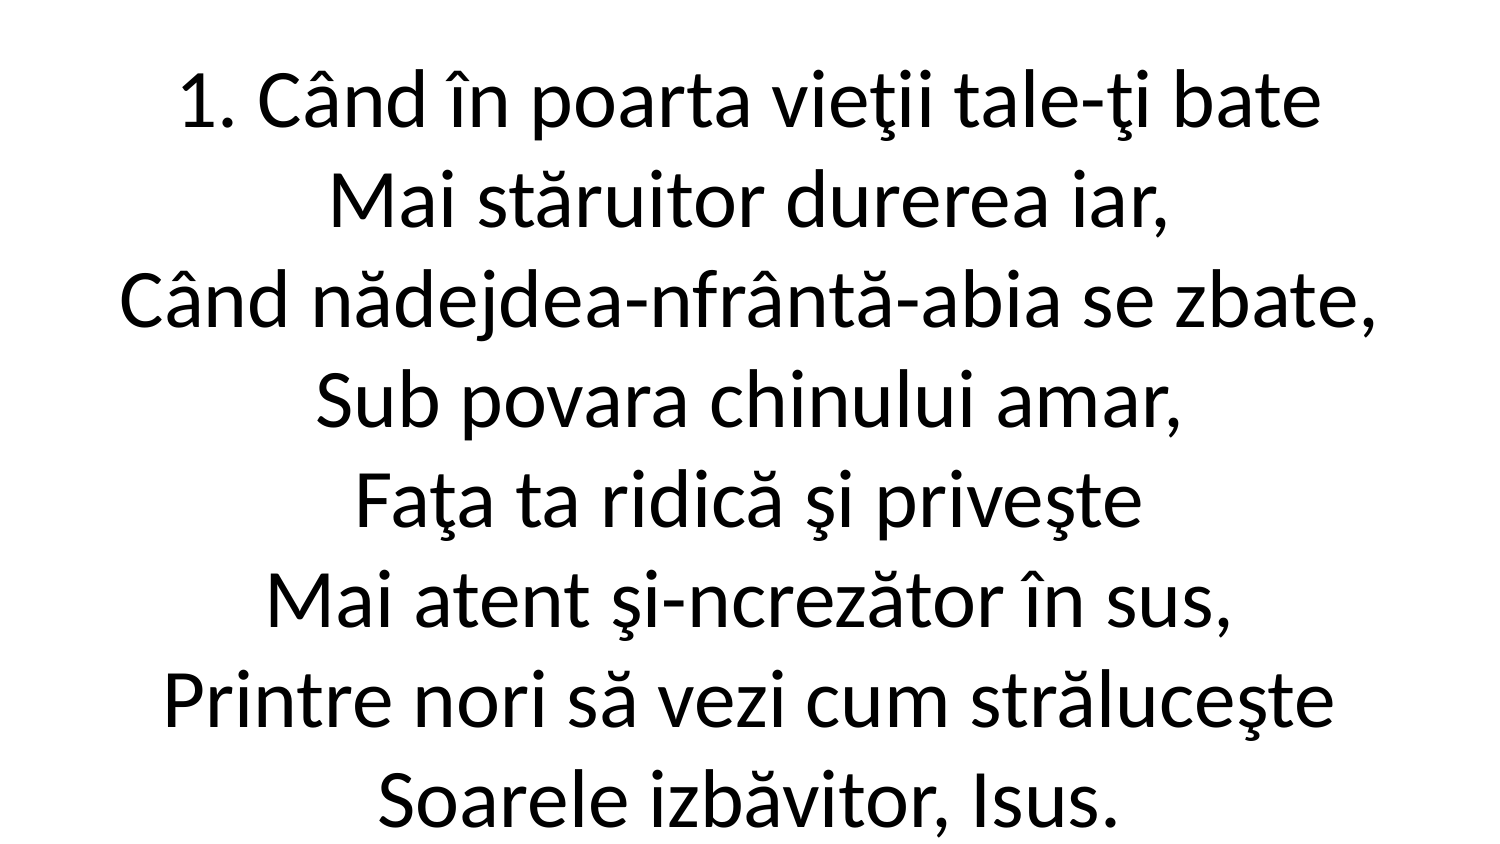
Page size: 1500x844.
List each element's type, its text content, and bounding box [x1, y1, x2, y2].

text_box 1. Când în poarta vieţii tale-ţi bate Mai stăruitor durerea iar, Când nădejdea-nfrântă-abia se zbate, Sub povara chinului amar, Faţa ta ridică şi priveşte Mai atent şi-ncrezător în sus, Printre nori să vezi cum străluceşte Soarele izbăvitor, Isus. [104, 0, 1396, 844]
